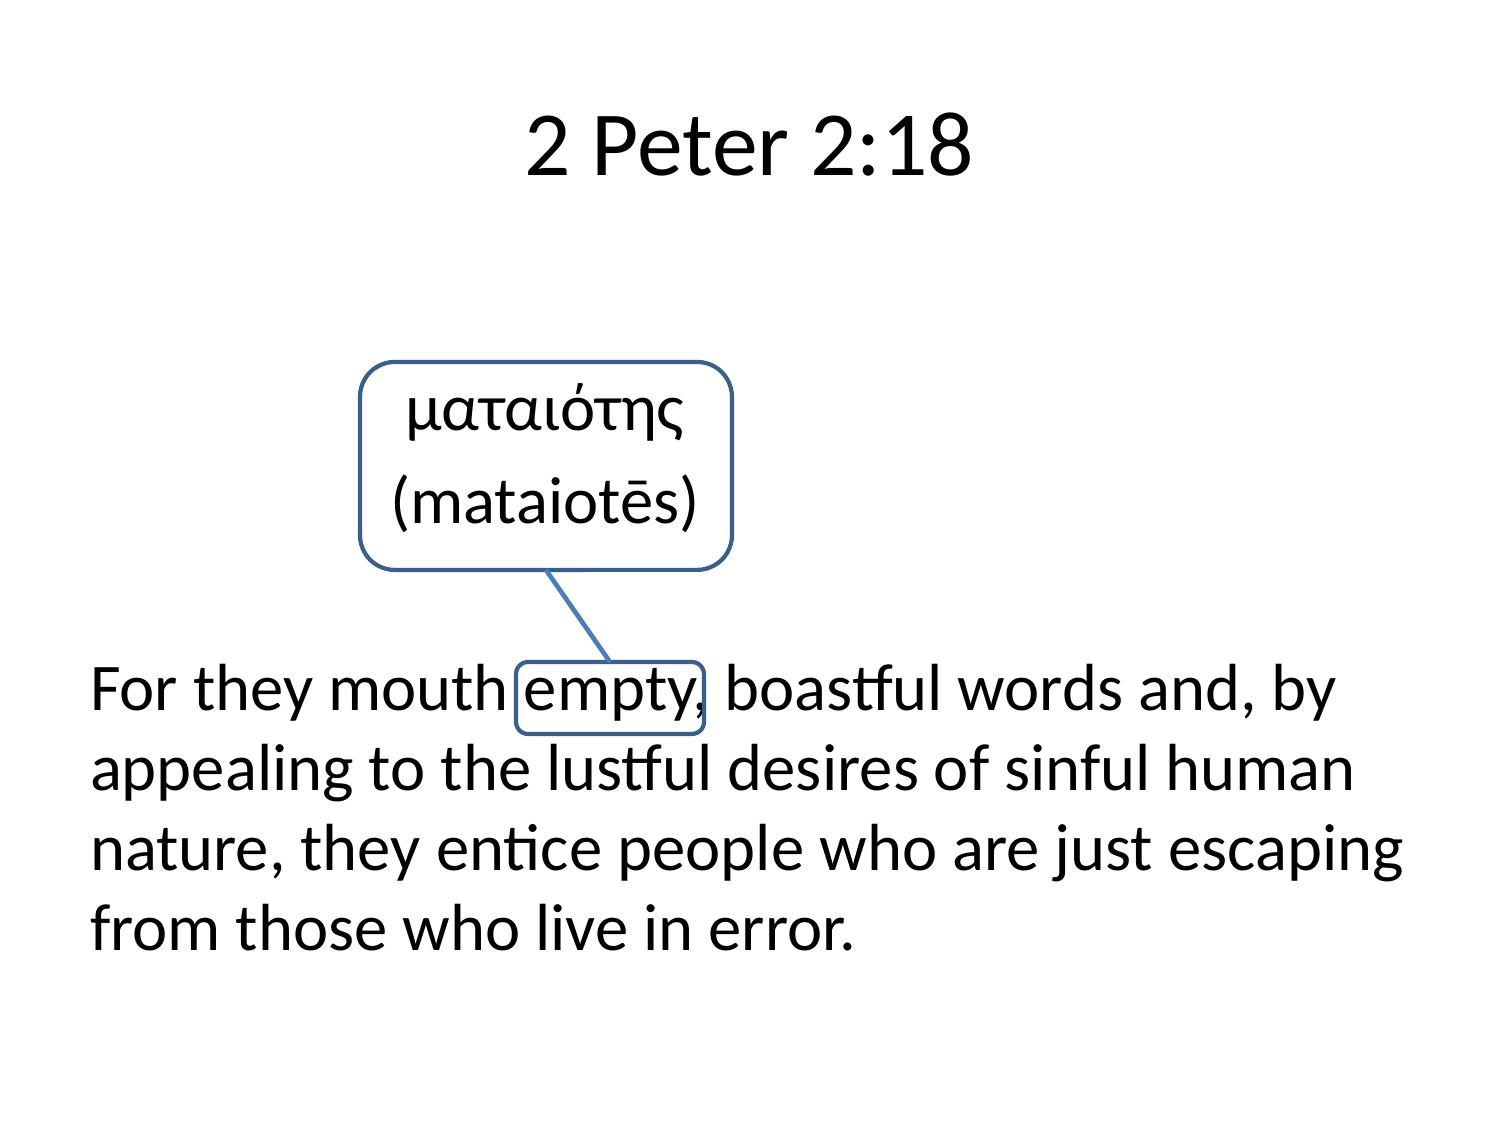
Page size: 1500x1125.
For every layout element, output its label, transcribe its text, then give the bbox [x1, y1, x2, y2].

title 2 Peter 2:18 [75, 45, 1425, 233]
list ματαιότης (mataiotēs) For they mouth empty, boastful words and, by appealing to the lustful desires of sinful human nature, they entice people who are just escaping from those who live in error. [75, 262, 1425, 1005]
text_box [357, 359, 735, 573]
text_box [545, 569, 611, 663]
text_box [513, 659, 707, 737]
